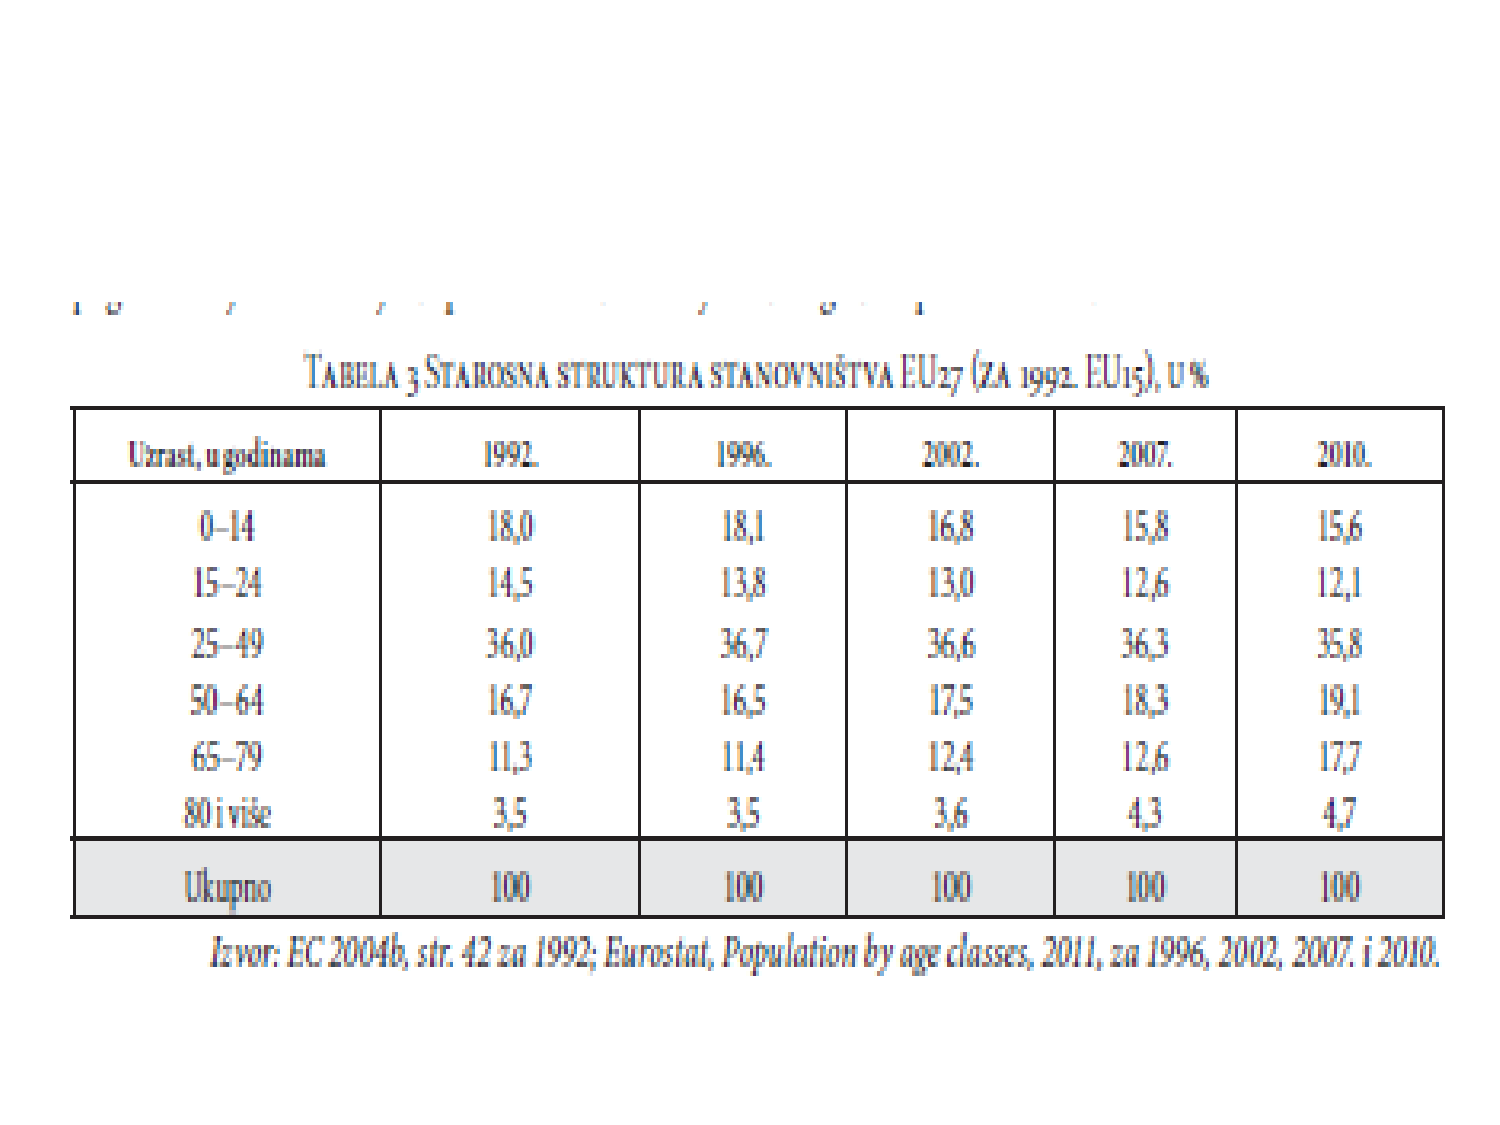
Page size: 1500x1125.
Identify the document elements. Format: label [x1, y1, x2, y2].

list [0, 302, 1500, 977]
